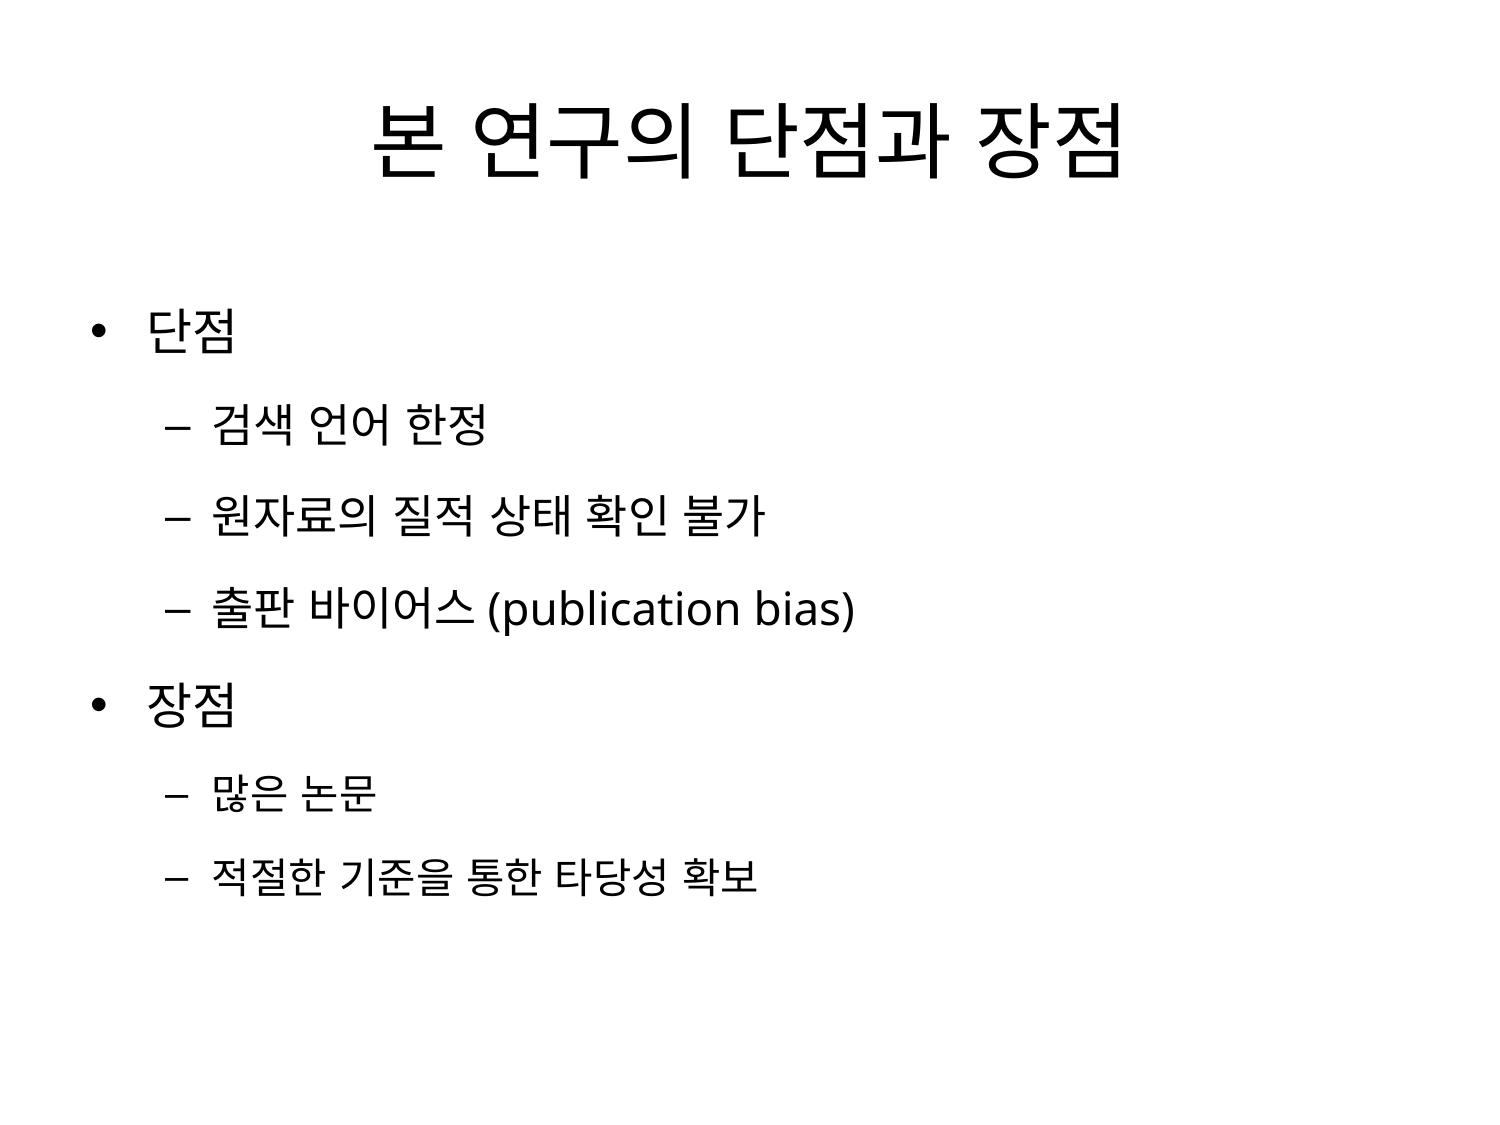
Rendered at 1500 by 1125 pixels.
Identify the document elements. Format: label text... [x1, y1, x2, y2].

title 본 연구의 단점과 장점 [75, 45, 1425, 233]
list 단점 검색 언어 한정 원자료의 질적 상태 확인 불가 출판 바이어스(publication bias) 장점 많은 논문 적절한 기준을 통한 타당성 확보 [75, 262, 1425, 1005]
